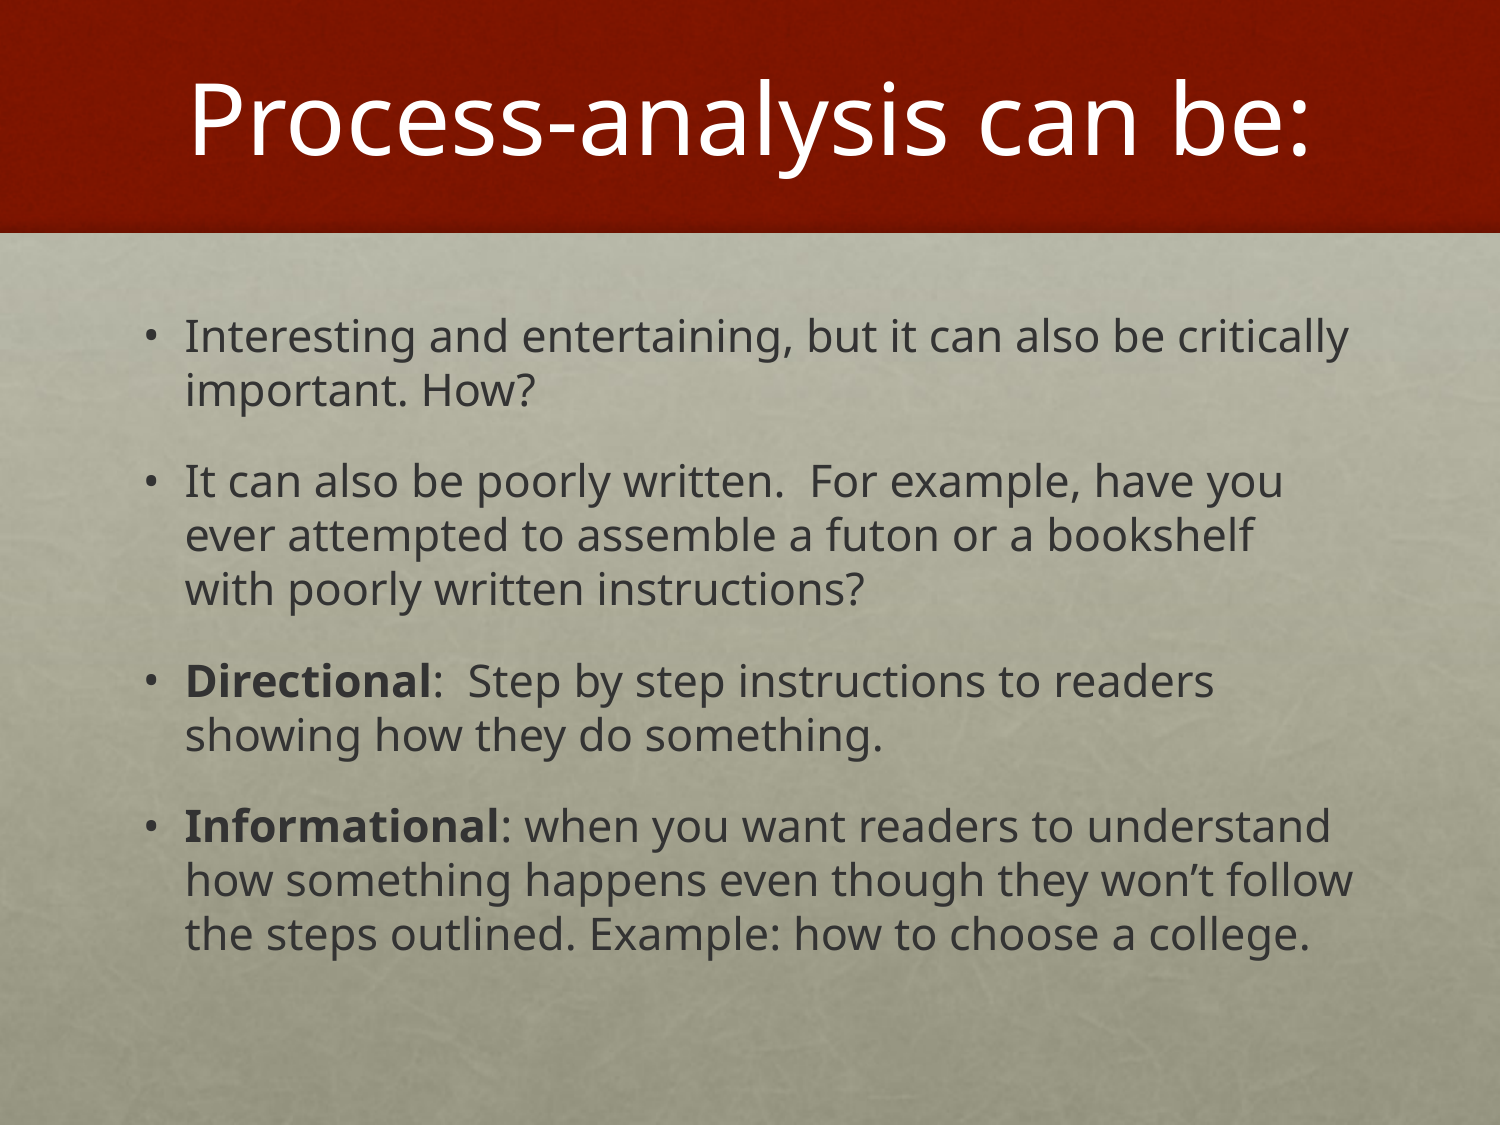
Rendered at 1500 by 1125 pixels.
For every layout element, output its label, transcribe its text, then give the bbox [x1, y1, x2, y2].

picture [0, 214, 1500, 1125]
title Process-analysis can be: [127, 10, 1372, 221]
list Interesting and entertaining, but it can also be critically important. How? It can also be poorly written. For example, have you ever attempted to assemble a futon or a bookshelf with poorly written instructions? Directional: Step by step instructions to readers showing how they do something. Informational: when you want readers to understand how something happens even though they won’t follow the steps outlined. Example: how to choose a college. [127, 299, 1372, 1005]
